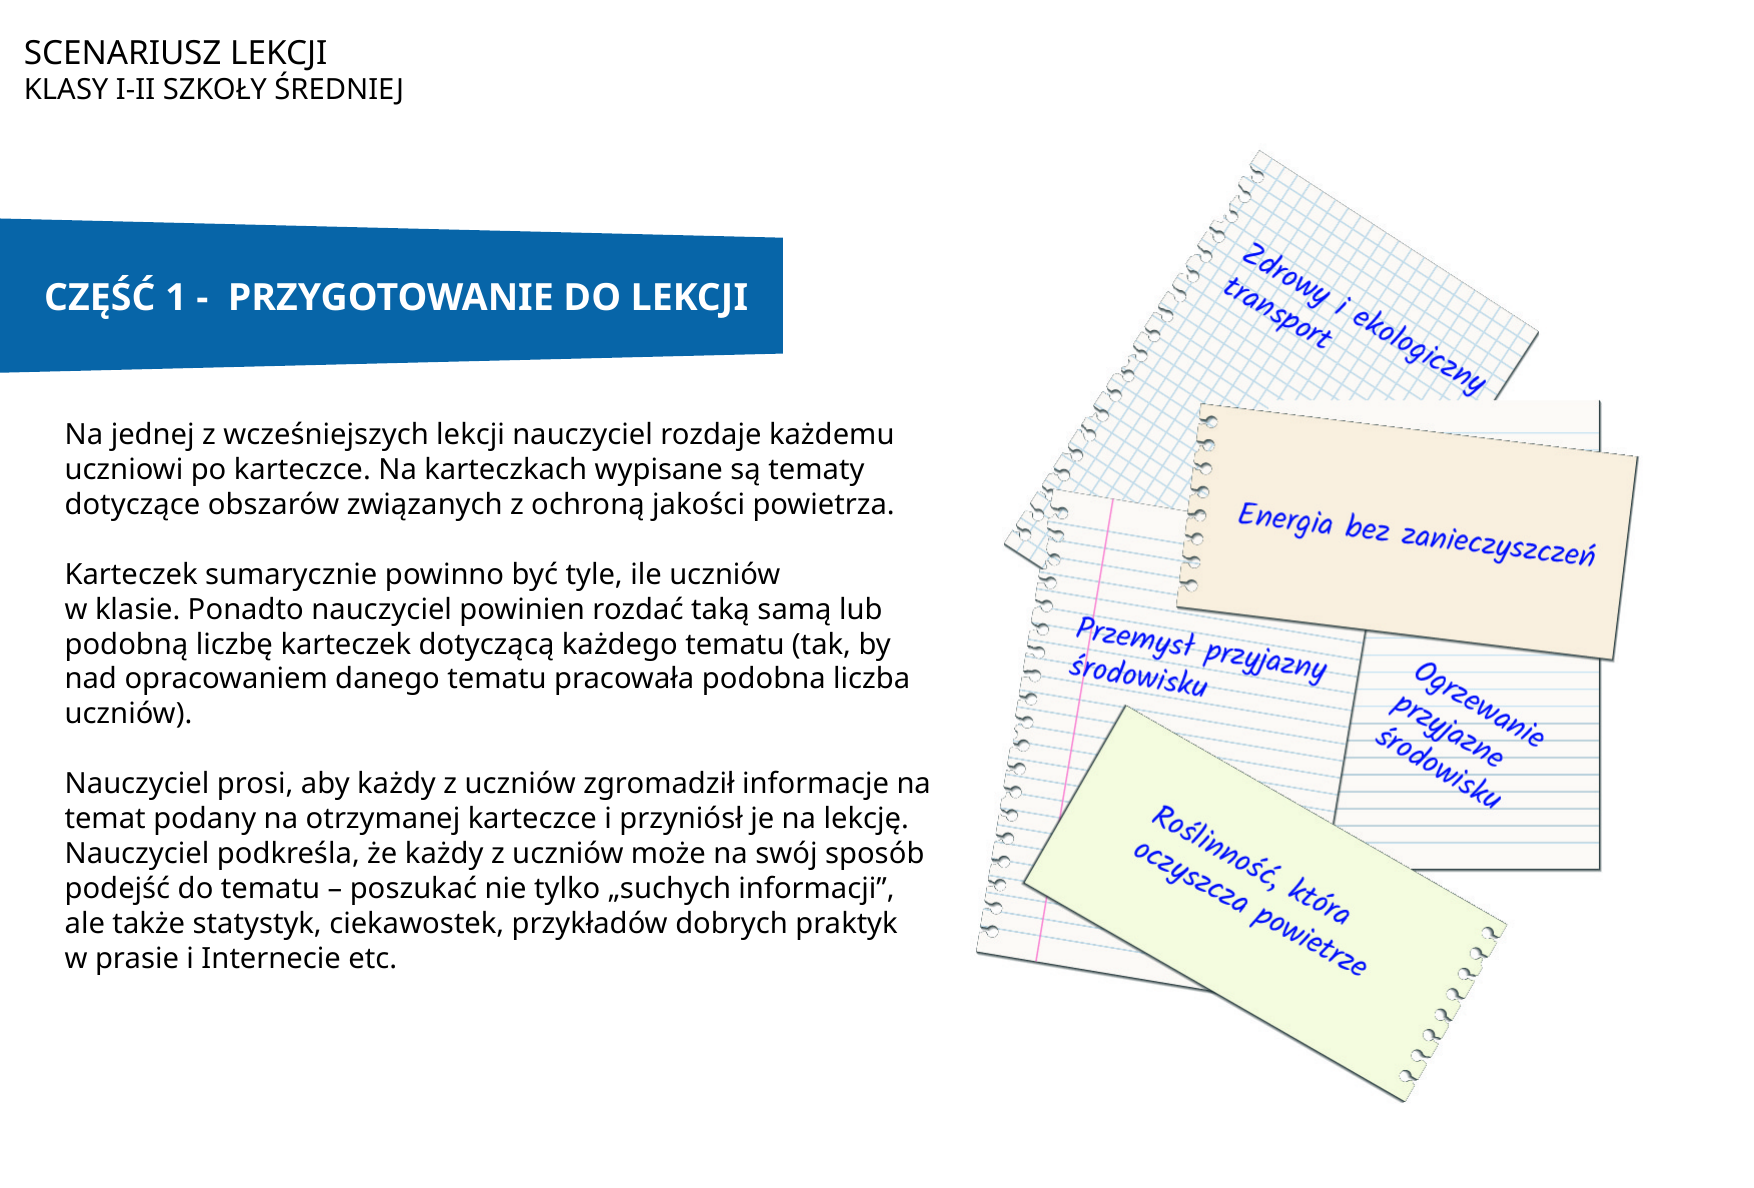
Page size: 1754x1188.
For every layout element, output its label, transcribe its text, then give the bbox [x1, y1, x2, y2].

text_box [0, 217, 784, 374]
text_box CZĘŚĆ 1 - PRZYGOTOWANIE DO LEKCJI [29, 265, 764, 325]
text_box SCENARIUSZ LEKCJI KLASY I-II SZKOŁY ŚREDNIEJ [9, 23, 475, 114]
text_box Na jednej z wcześniejszych lekcji nauczyciel rozdaje każdemu uczniowi po karteczce. Na karteczkach wypisane są tematy dotyczące obszarów związanych z ochroną jakości powietrza. Karteczek sumarycznie powinno być tyle, ile uczniów w klasie. Ponadto nauczyciel powinien rozdać taką samą lub podobną liczbę karteczek dotyczącą każdego tematu (tak, by nad opracowaniem danego tematu pracowała podobna liczba uczniów). Nauczyciel prosi, aby każdy z uczniów zgromadził informacje na temat podany na otrzymanej karteczce i przyniósł je na lekcję. Nauczyciel podkreśla, że każdy z uczniów może na swój sposób podejść do tematu – poszukać nie tylko „suchych informacji”, ale także statystyk, ciekawostek, przykładów dobrych praktyk w prasie i Internecie etc. [49, 407, 950, 1022]
picture [970, 143, 1645, 1108]
